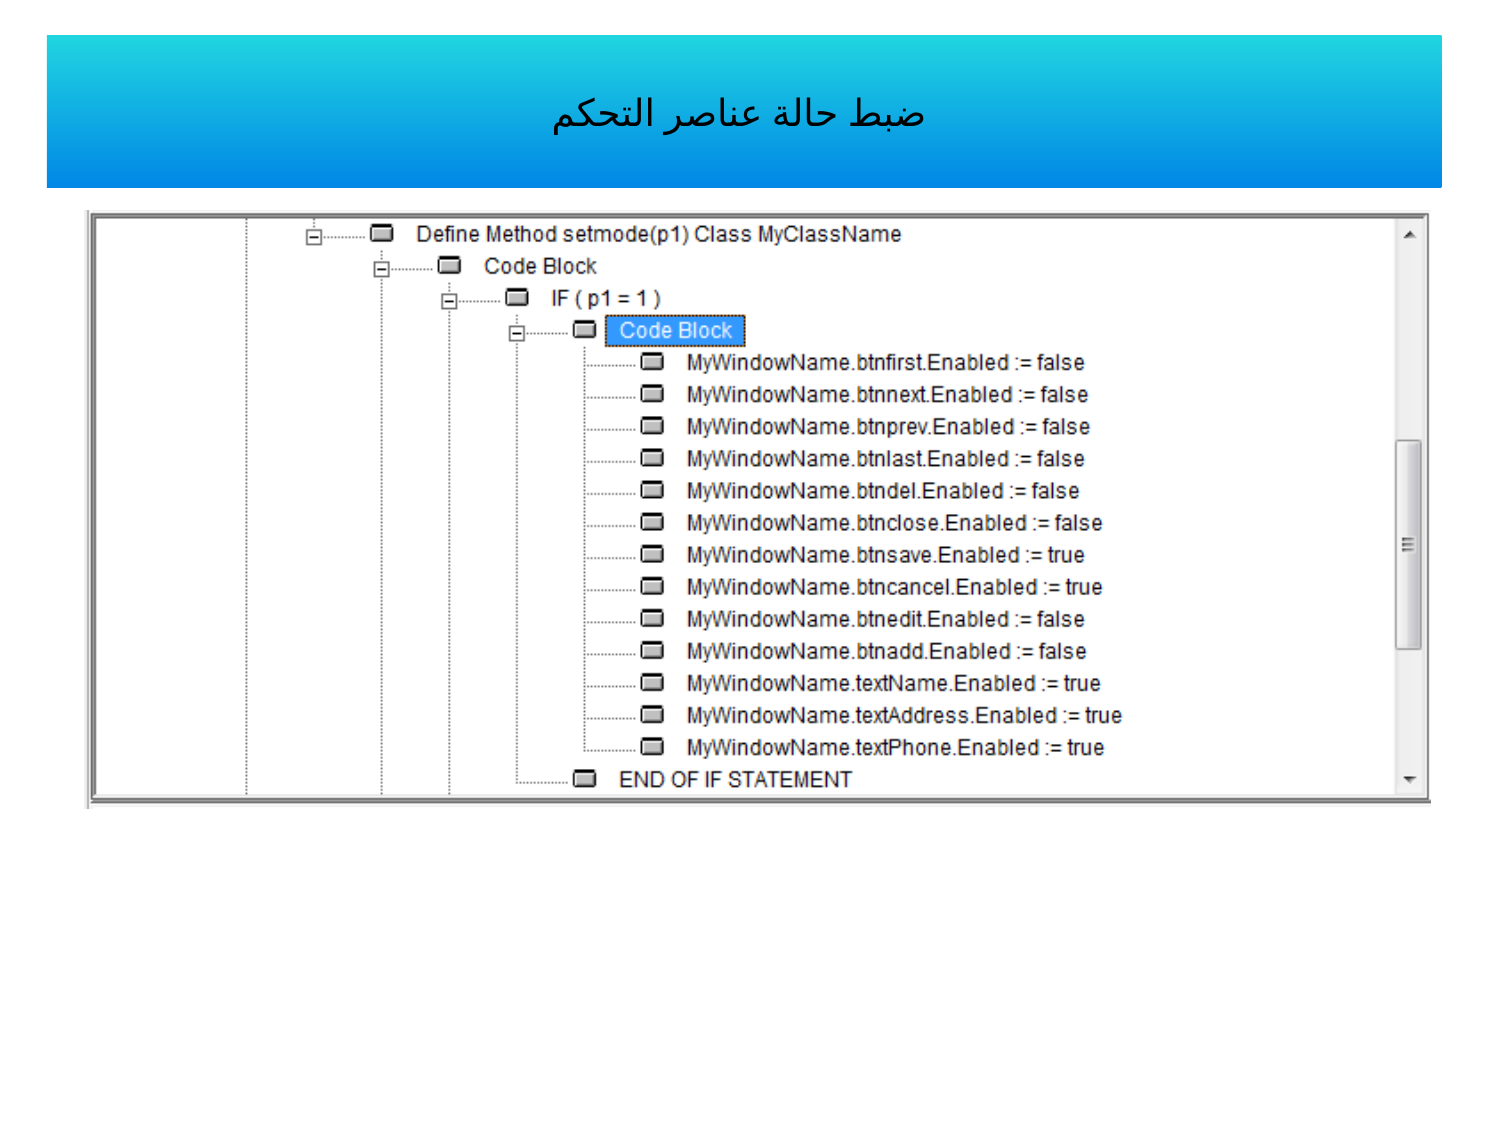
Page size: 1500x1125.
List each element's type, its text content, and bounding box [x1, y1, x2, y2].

picture [84, 210, 1432, 809]
title ضبط حالة عناصر التحكم [46, 35, 1442, 188]
